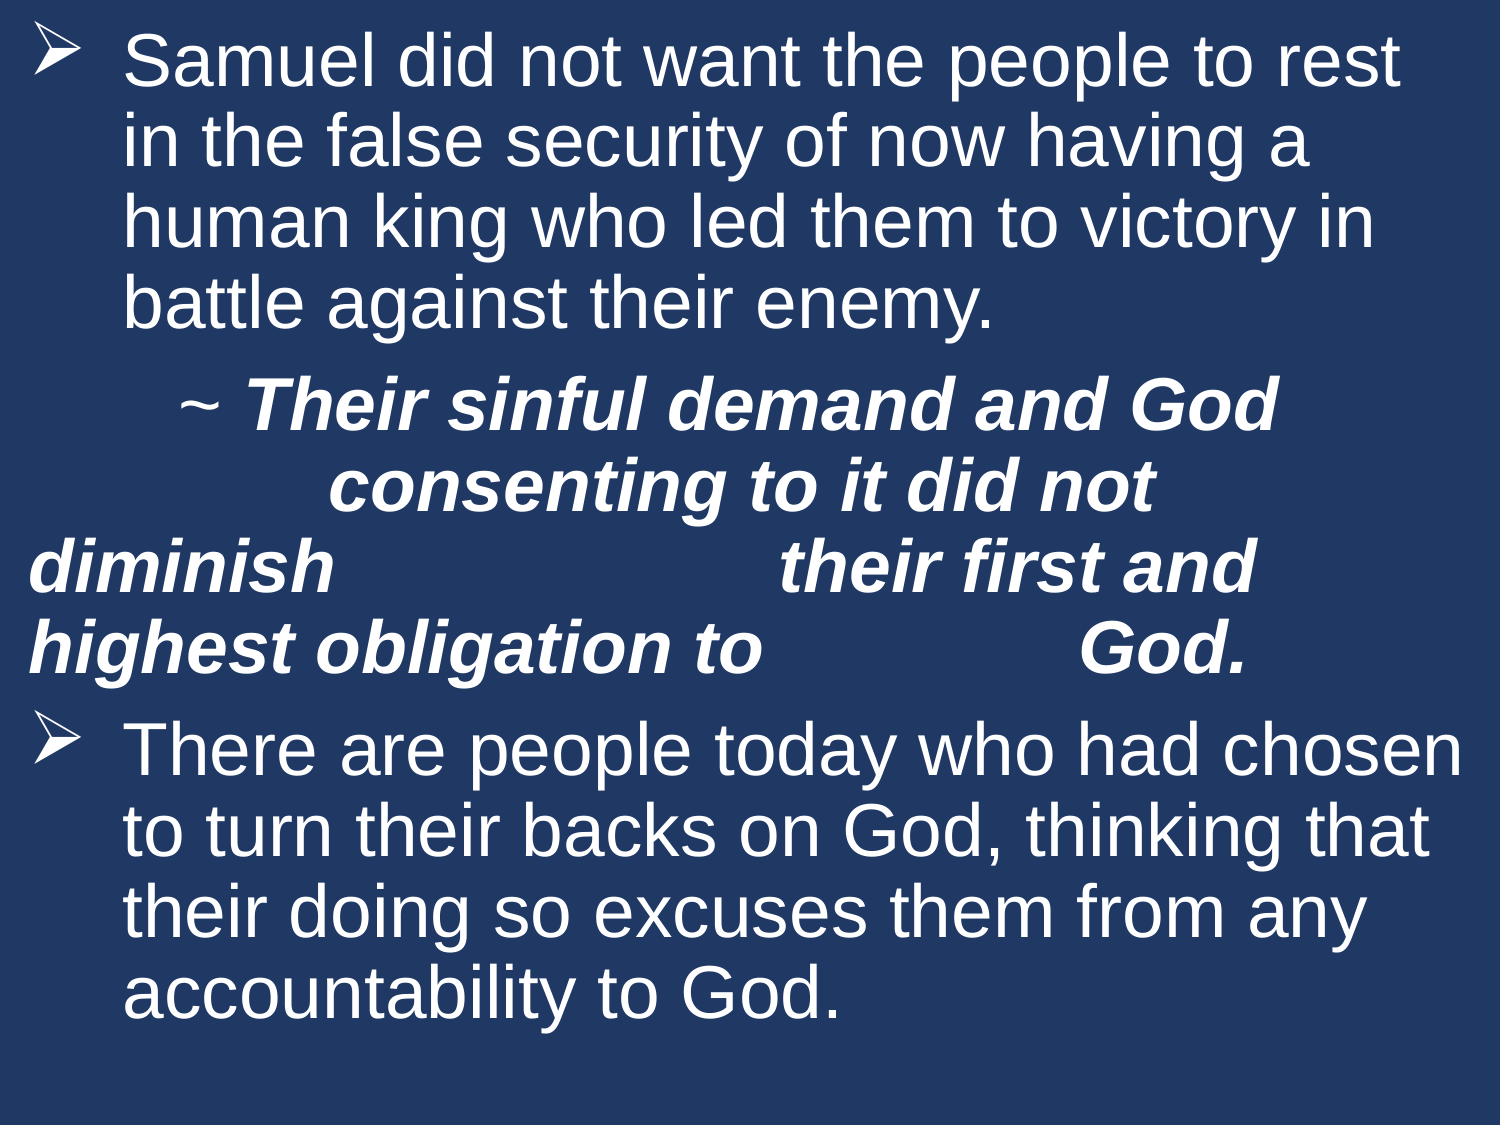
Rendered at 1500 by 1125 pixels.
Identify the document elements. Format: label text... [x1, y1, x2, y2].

subtitle Samuel did not want the people to rest in the false security of now having a human king who led them to victory in battle against their enemy. ~ Their sinful demand and God consenting to it did not diminish their first and highest obligation to God. There are people today who had chosen to turn their backs on God, thinking that their doing so excuses them from any accountability to God. [13, 13, 1484, 1114]
